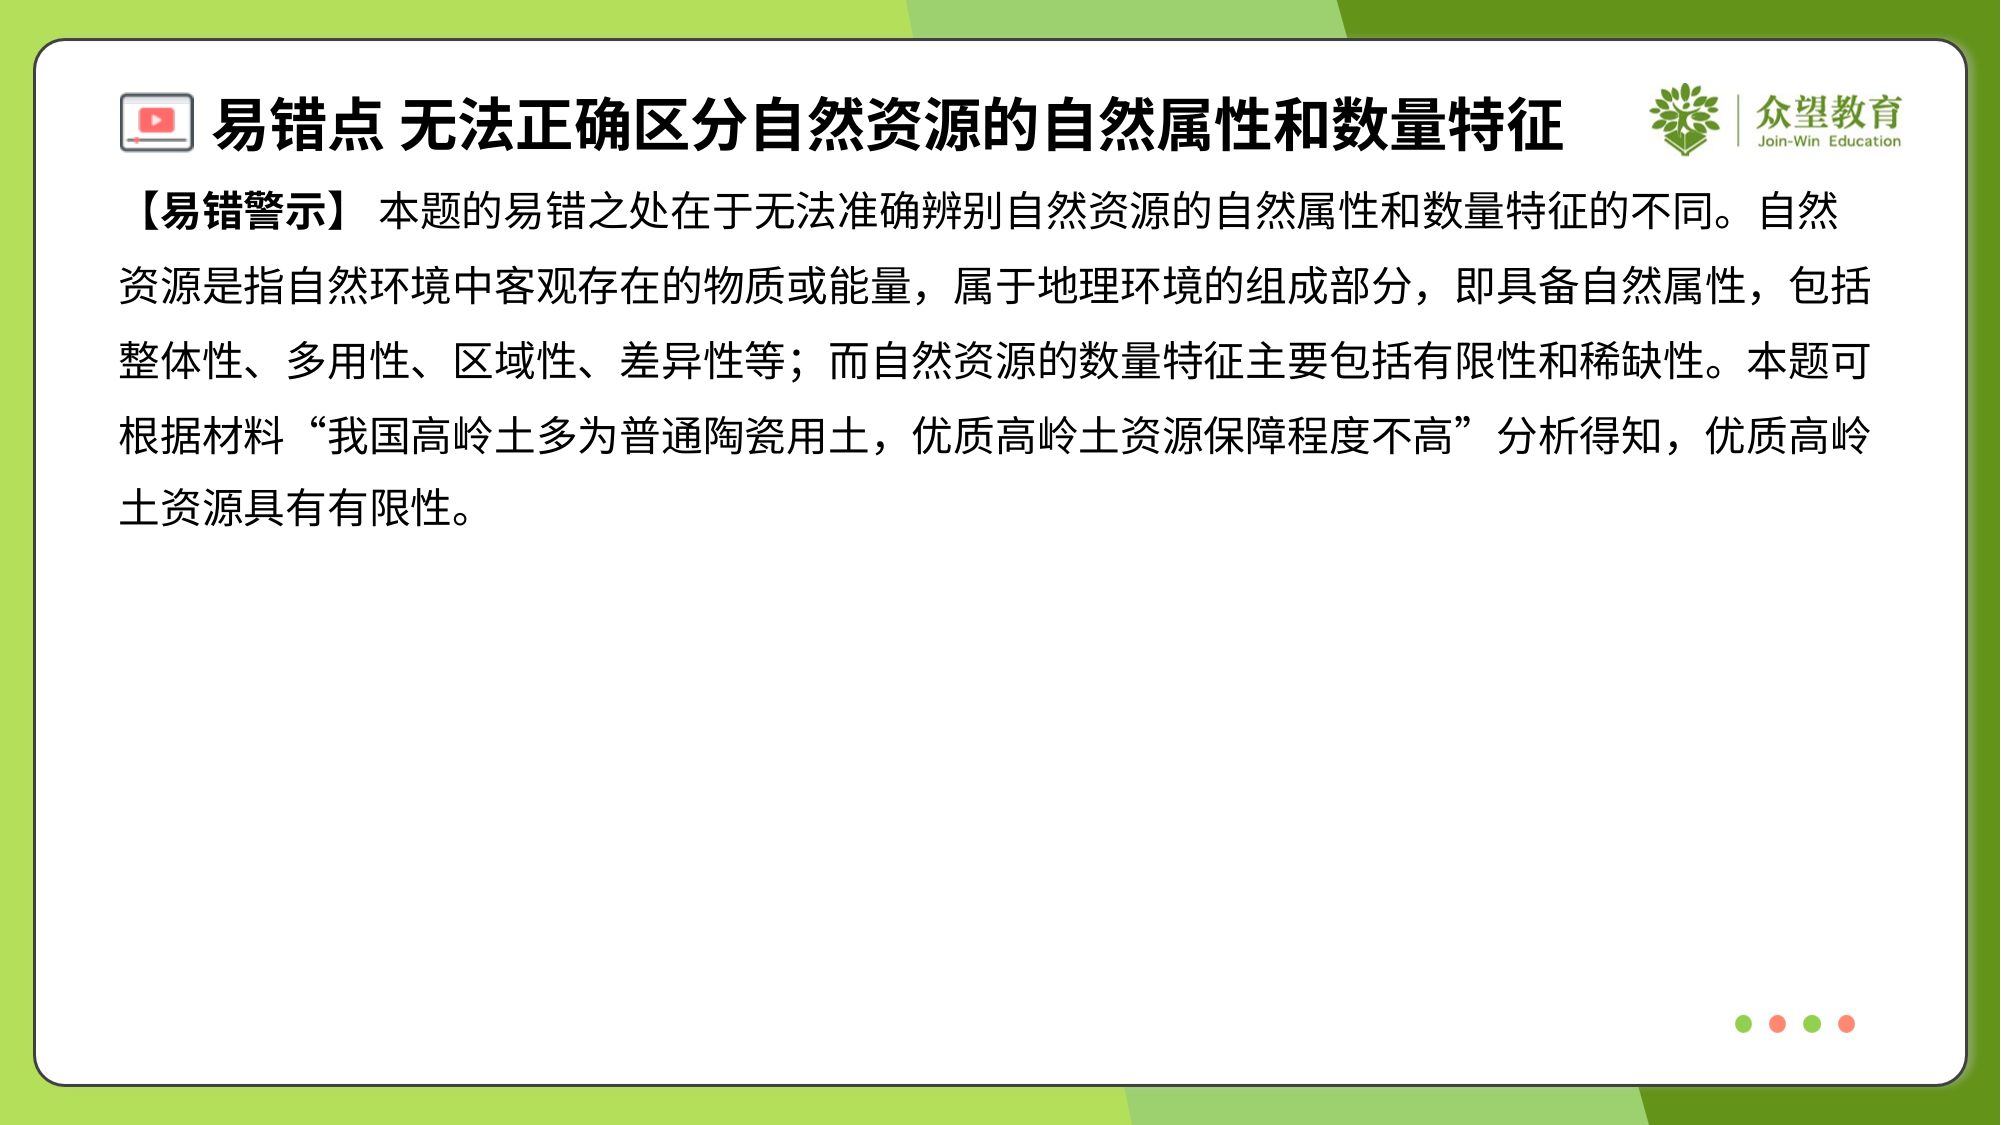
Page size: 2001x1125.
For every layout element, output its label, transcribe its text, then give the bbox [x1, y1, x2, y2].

text_box 【易错警示】 本题的易错之处在于无法准确辨别自然资源的自然属性和数量特征的不同。自然 资源是指自然环境中客观存在的物质或能量，属于地理环境的组成部分，即具备自然属性，包括 整体性、多用性、区域性、差异性等；而自然资源的数量特征主要包括有限性和稀缺性。本题可 根据材料“我国高岭土多为普通陶瓷用土，优质高岭土资源保障程度不高”分析得知，优质高岭 土资源具有有限性。 [118, 159, 1883, 525]
picture [0, 0, 2000, 1125]
